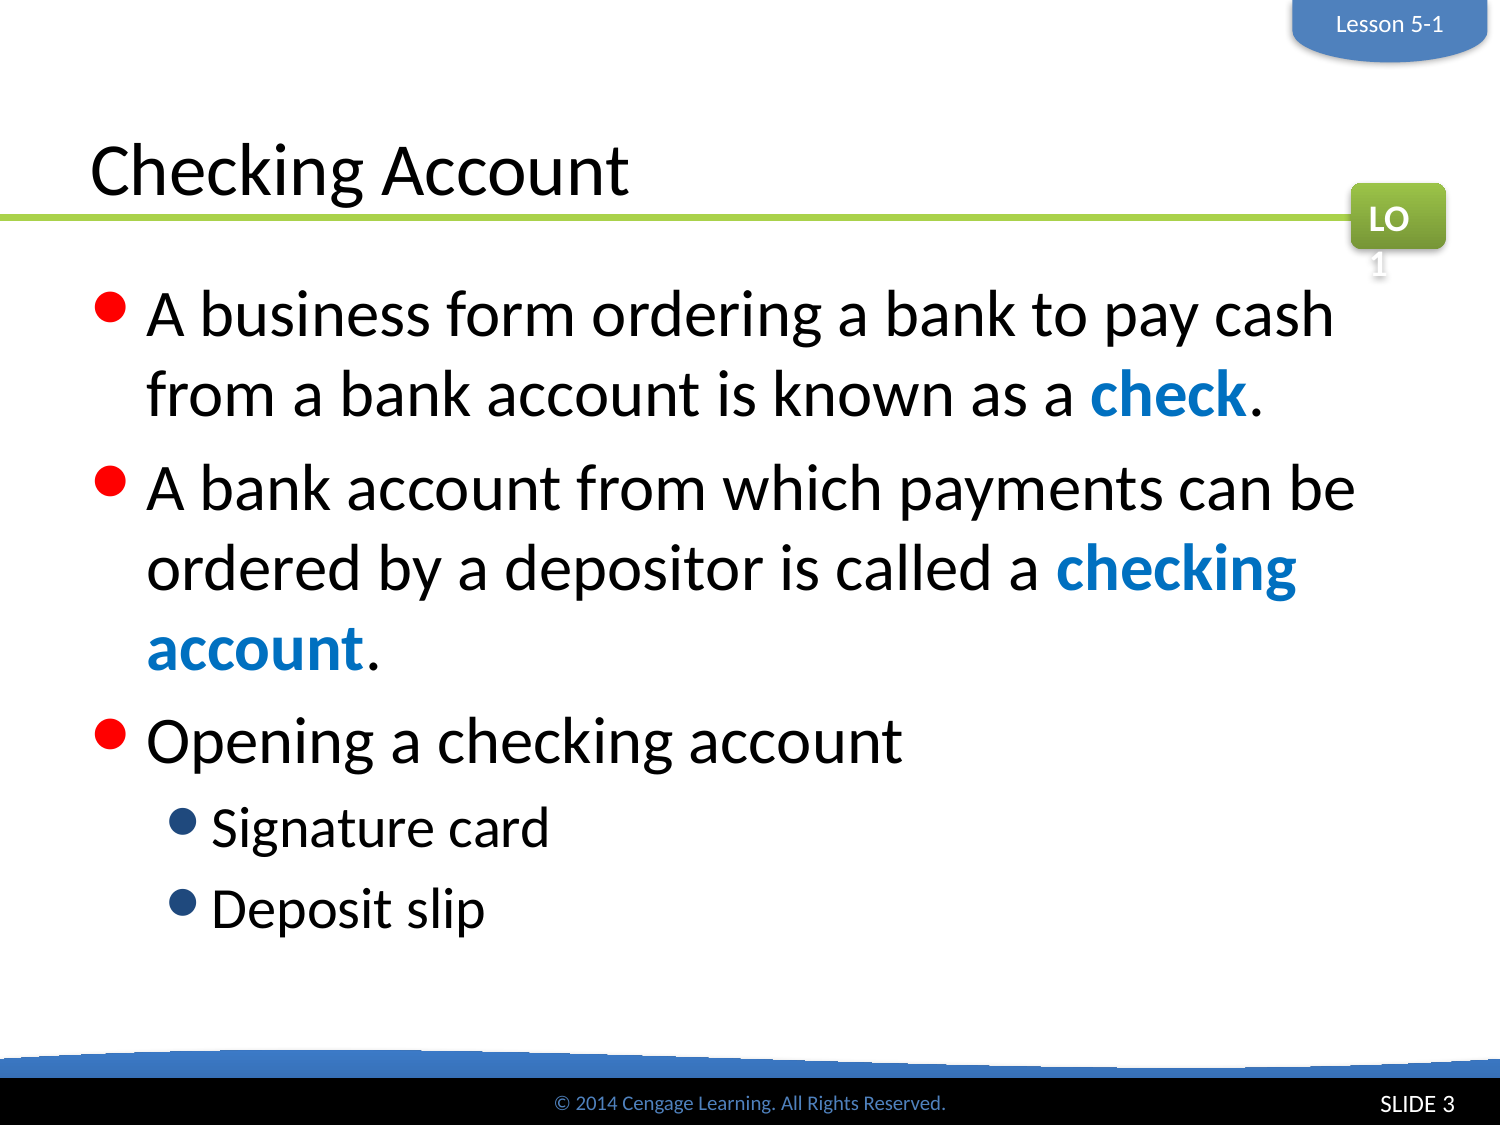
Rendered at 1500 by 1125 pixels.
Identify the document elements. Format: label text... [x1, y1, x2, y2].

slide_number SLIDE 3 [1170, 1080, 1470, 1125]
title Checking Account [75, 29, 1350, 218]
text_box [1292, 0, 1488, 63]
list A business form ordering a bank to pay cash from a bank account is known as a check. A bank account from which payments can be ordered by a depositor is called a checking account. Opening a checking account Signature card Deposit slip [75, 262, 1425, 1005]
text_box LO1 [1350, 183, 1446, 250]
